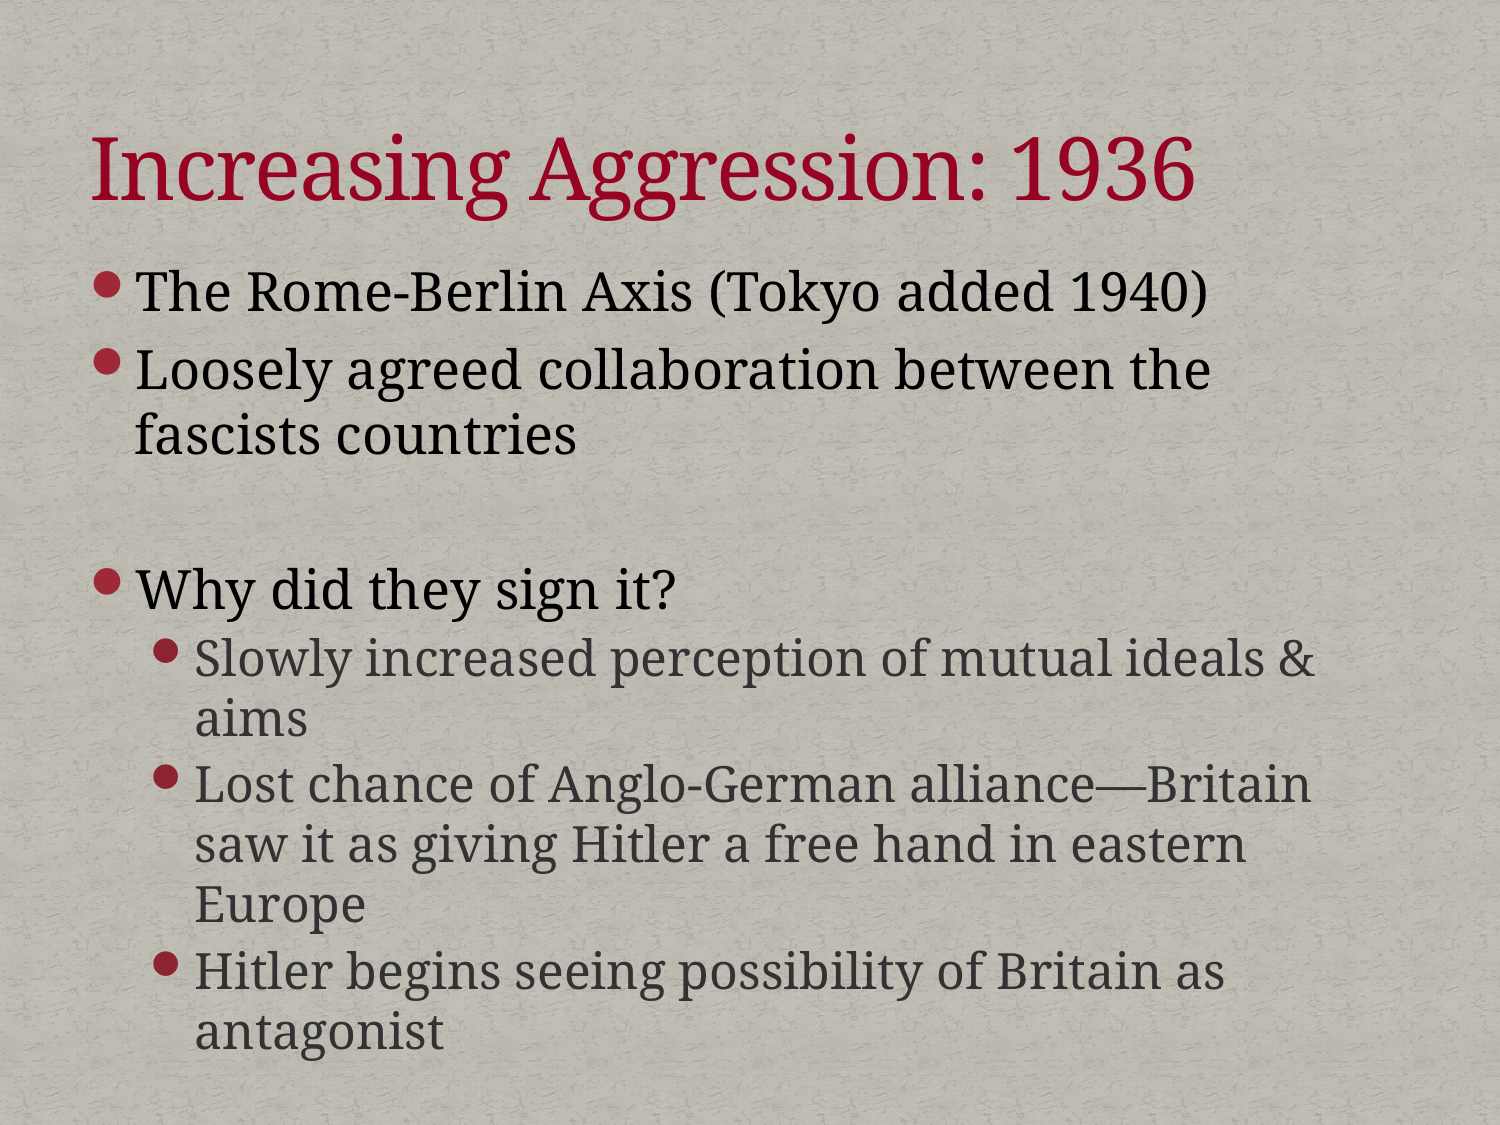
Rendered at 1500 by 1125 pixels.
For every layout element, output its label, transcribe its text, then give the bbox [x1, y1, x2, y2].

title Increasing Aggression: 1936 [74, 24, 1425, 225]
list The Rome-Berlin Axis (Tokyo added 1940) Loosely agreed collaboration between the fascists countries Why did they sign it? Slowly increased perception of mutual ideals & aims Lost chance of Anglo-German alliance—Britain saw it as giving Hitler a free hand in eastern Europe Hitler begins seeing possibility of Britain as antagonist [75, 249, 1425, 1075]
